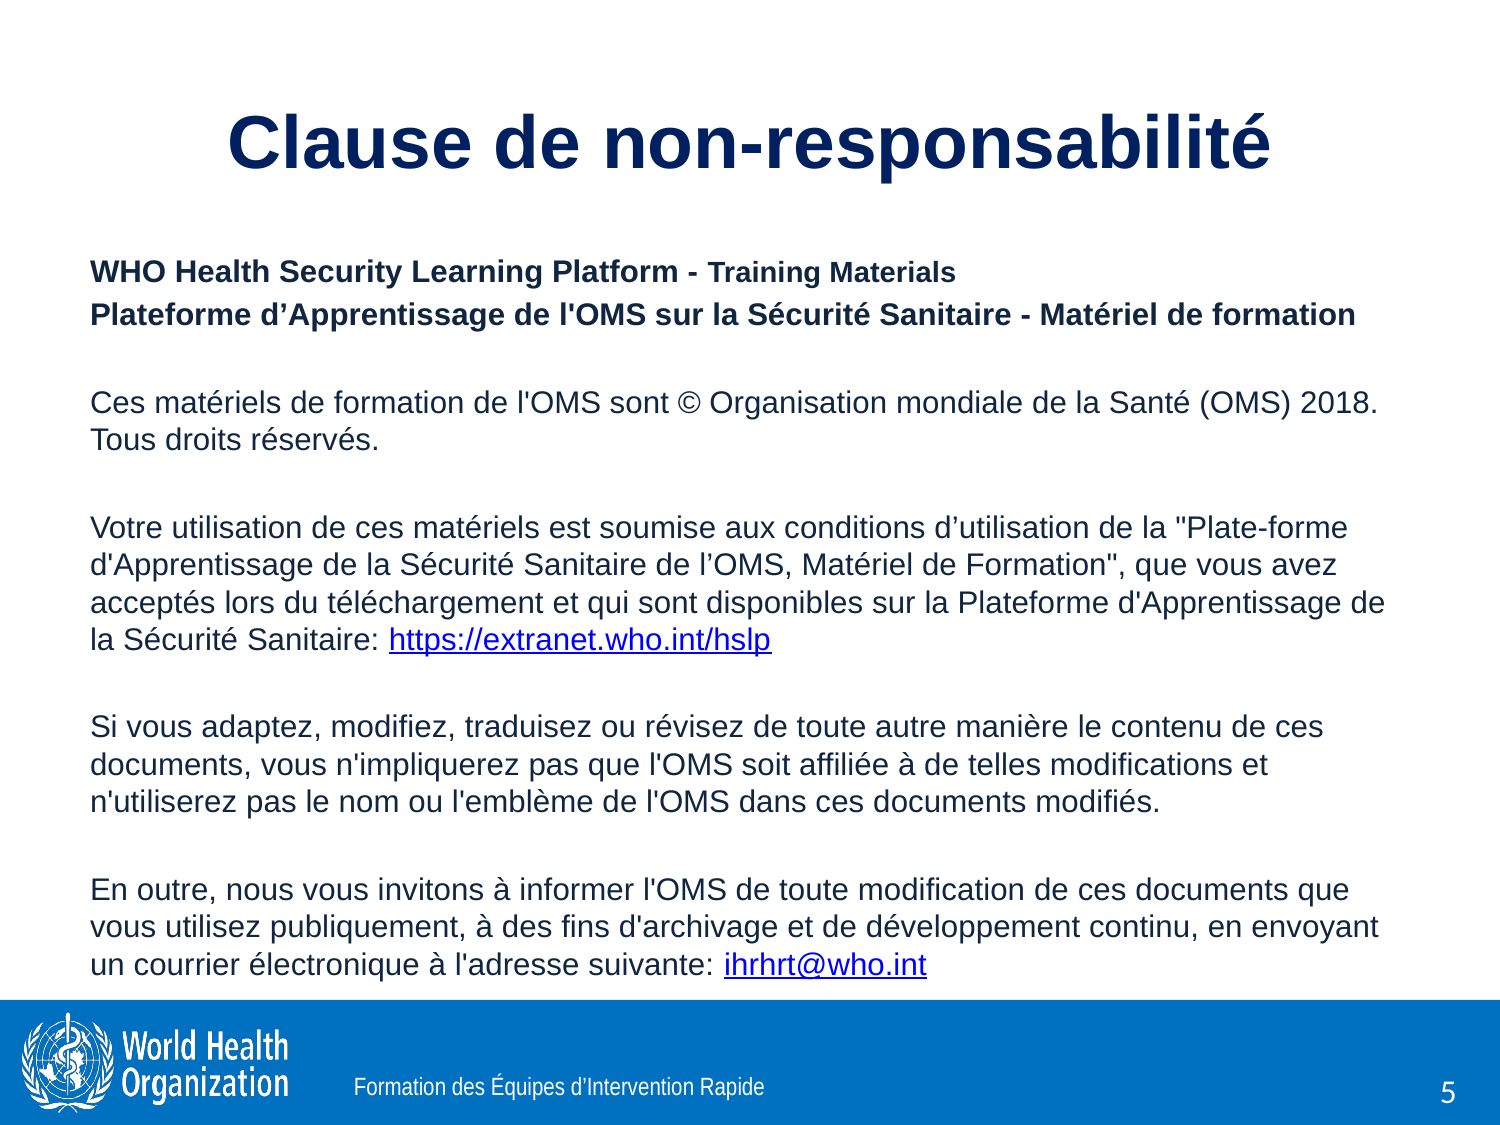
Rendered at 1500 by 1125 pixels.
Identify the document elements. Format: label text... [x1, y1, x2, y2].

picture [21, 1012, 288, 1113]
title Clause de non-responsabilité [75, 45, 1425, 233]
list WHO Health Security Learning Platform - Training Materials Plateforme d’Apprentissage de l'OMS sur la Sécurité Sanitaire - Matériel de formation Ces matériels de formation de l'OMS sont © Organisation mondiale de la Santé (OMS) 2018. Tous droits réservés. Votre utilisation de ces matériels est soumise aux conditions d’utilisation de la "Plate-forme d'Apprentissage de la Sécurité Sanitaire de l’OMS, Matériel de Formation", que vous avez acceptés lors du téléchargement et qui sont disponibles sur la Plateforme d'Apprentissage de la Sécurité Sanitaire: https://extranet.who.int/hslp Si vous adaptez, modifiez, traduisez ou révisez de toute autre manière le contenu de ces documents, vous n'impliquerez pas que l'OMS soit affiliée à de telles modifications et n'utiliserez pas le nom ou l'emblème de l'OMS dans ces documents modifiés. En outre, nous vous invitons à informer l'OMS de toute modification de ces documents que vous utilisez publiquement, à des fins d'archivage et de développement continu, en envoyant un courrier électronique à l'adresse suivante: ihrhrt@who.int [75, 243, 1425, 986]
